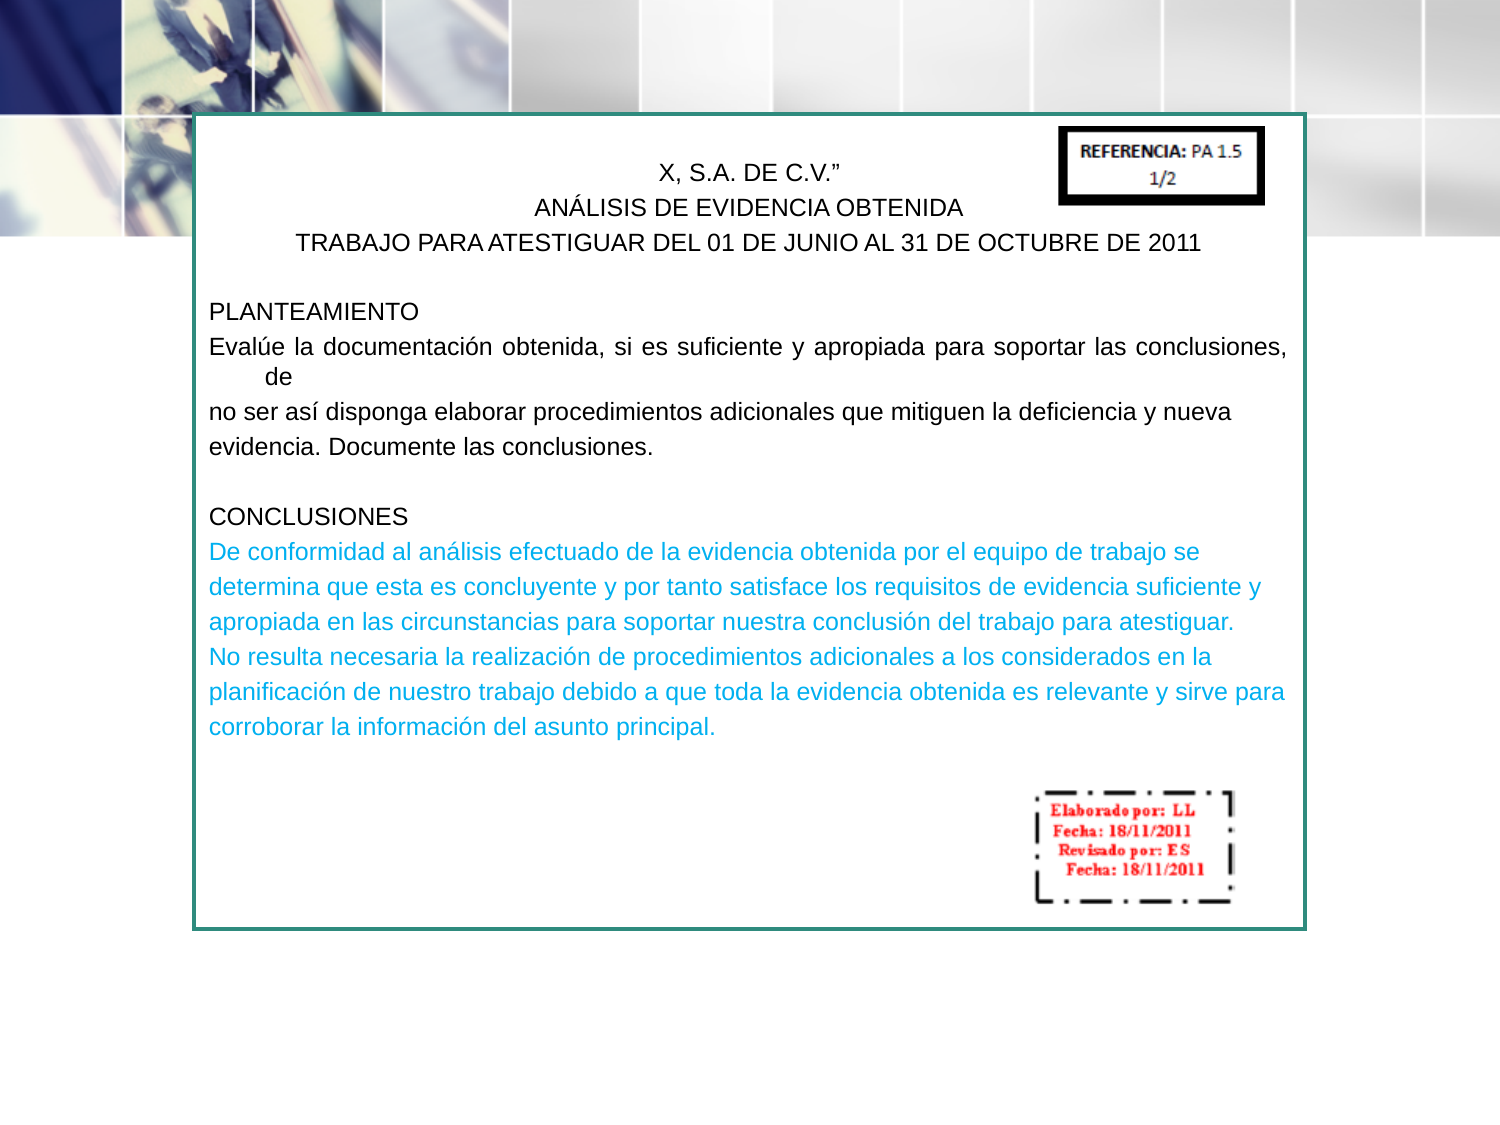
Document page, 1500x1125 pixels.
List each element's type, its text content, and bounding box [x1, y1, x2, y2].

list X, S.A. DE C.V.” ANÁLISIS DE EVIDENCIA OBTENIDA TRABAJO PARA ATESTIGUAR DEL 01 DE JUNIO AL 31 DE OCTUBRE DE 2011 PLANTEAMIENTO Evalúe la documentación obtenida, si es suficiente y apropiada para soportar las conclusiones, de no ser así disponga elaborar procedimientos adicionales que mitiguen la deficiencia y nueva evidencia. Documente las conclusiones. CONCLUSIONES De conformidad al análisis efectuado de la evidencia obtenida por el equipo de trabajo se determina que esta es concluyente y por tanto satisface los requisitos de evidencia suficiente y apropiada en las circunstancias para soportar nuestra conclusión del trabajo para atestiguar. No resulta necesaria la realización de procedimientos adicionales a los considerados en la planificación de nuestro trabajo debido a que toda la evidencia obtenida es relevante y sirve para corroborar la información del asunto principal. [192, 112, 1307, 931]
picture [1056, 126, 1266, 209]
picture [1033, 786, 1237, 924]
picture [0, 0, 1500, 238]
